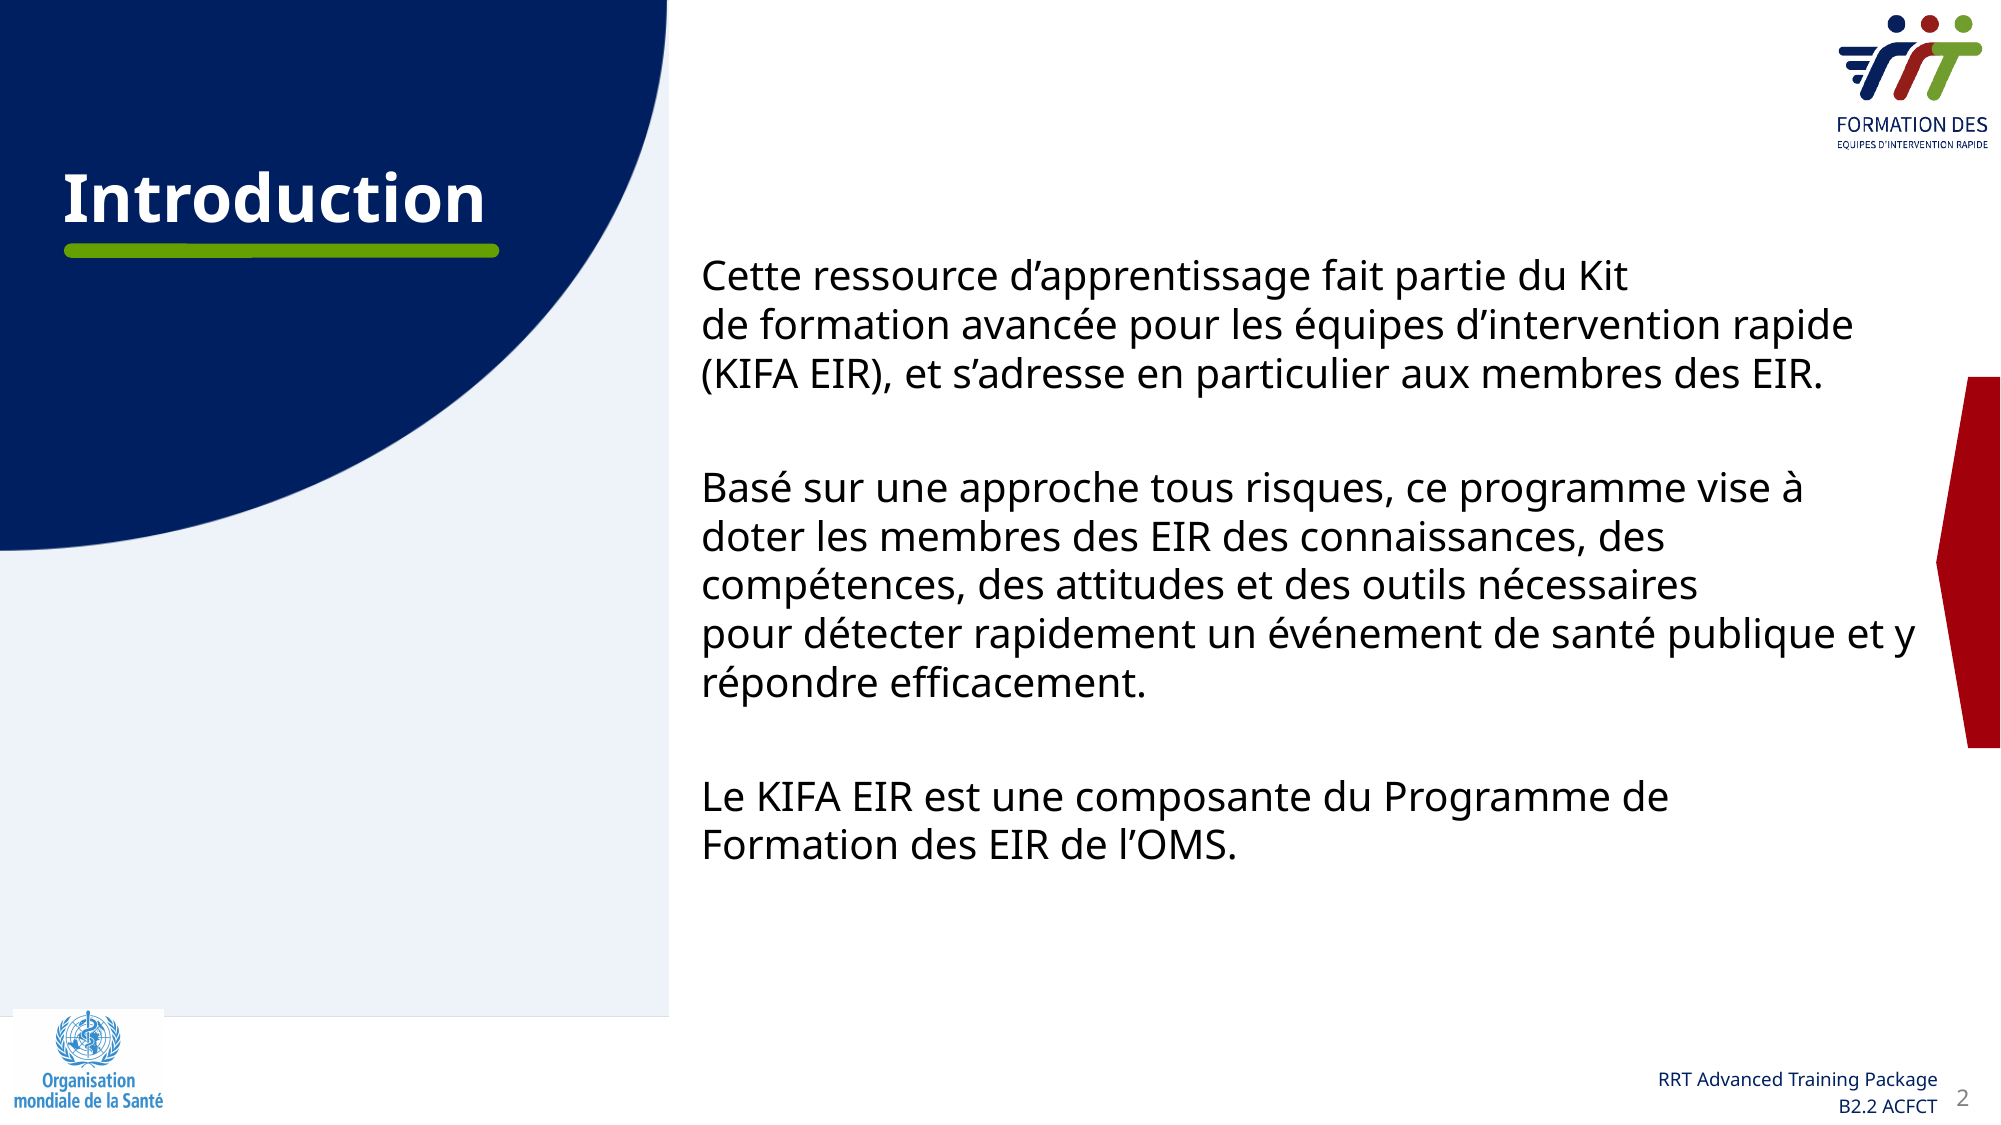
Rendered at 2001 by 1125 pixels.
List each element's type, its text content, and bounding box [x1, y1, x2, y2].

picture [0, 0, 669, 1109]
list Cette ressource d’apprentissage fait partie du Kit de formation avancée pour les équipes d’intervention rapide (KIFA EIR), et s’adresse en particulier aux membres des EIR. Basé sur une approche tous risques, ce programme vise à doter les membres des EIR des connaissances, des compétences, des attitudes et des outils nécessaires pour détecter rapidement un événement de santé publique et y répondre efficacement. Le KIFA EIR est une composante du Programme de Formation des EIR de l’OMS. [700, 249, 1937, 876]
picture [1837, 14, 1988, 150]
title Introduction [63, 112, 600, 238]
